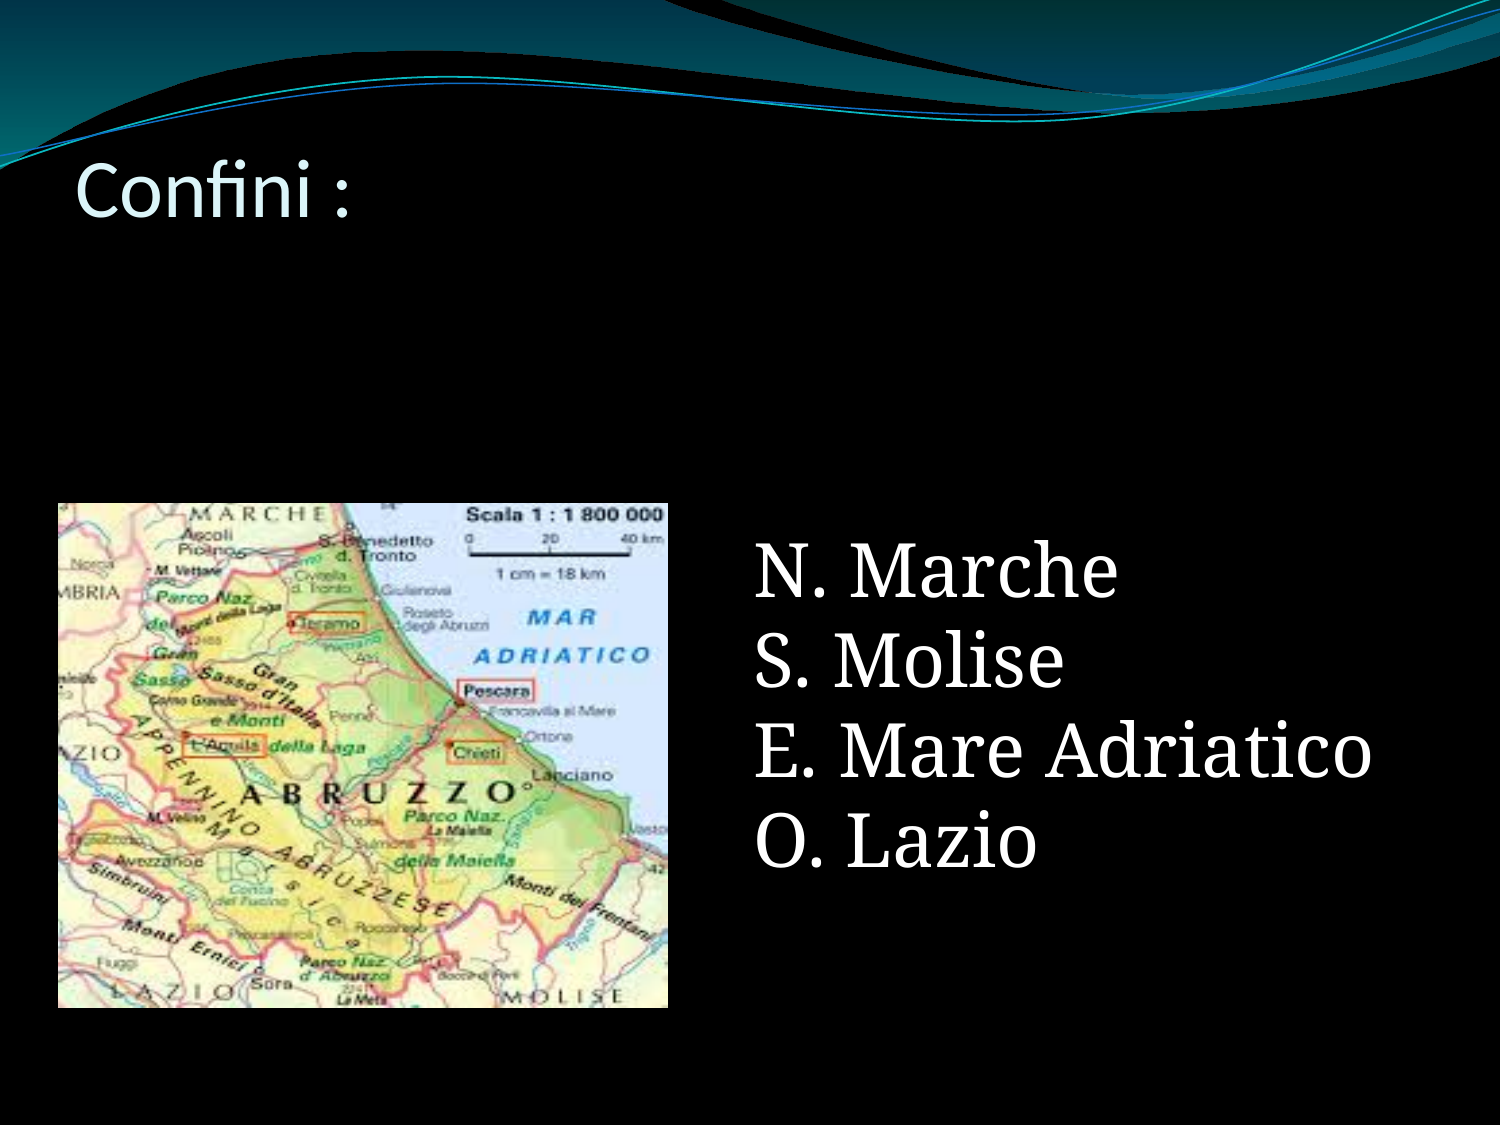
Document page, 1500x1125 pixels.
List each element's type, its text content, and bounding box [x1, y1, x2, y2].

title Confini : [75, 115, 1425, 235]
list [58, 503, 669, 1009]
text_box N. Marche S. Molise E. Mare Adriatico O. Lazio [738, 515, 1454, 891]
